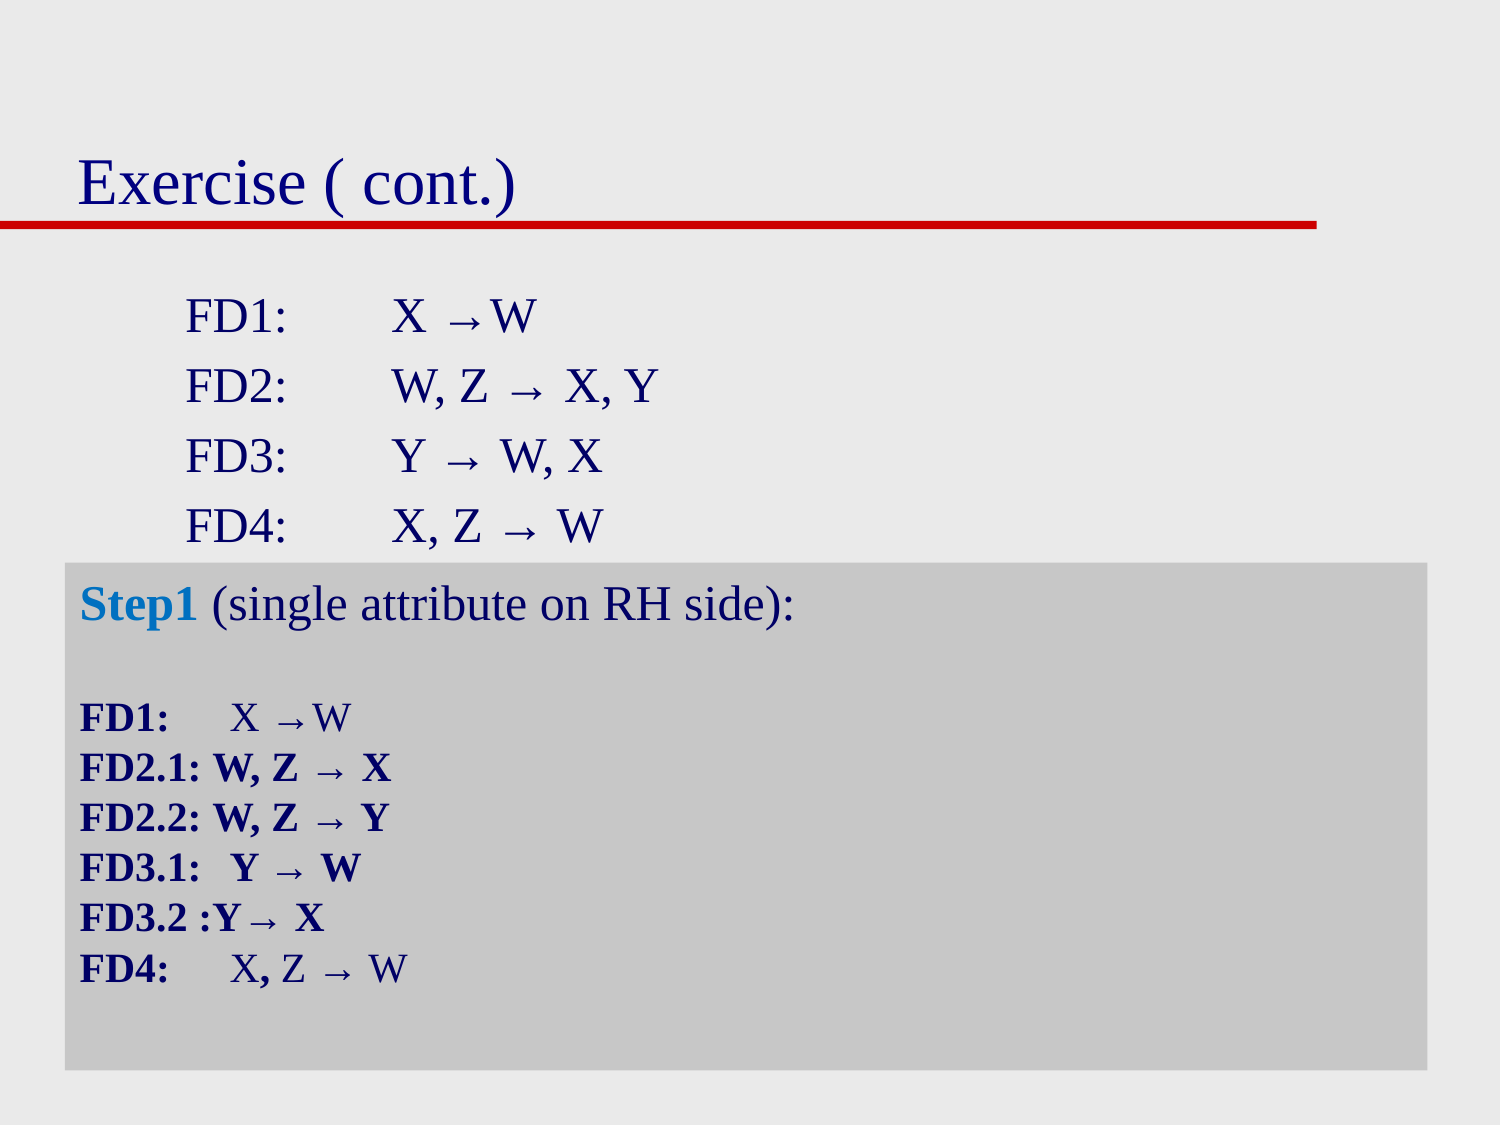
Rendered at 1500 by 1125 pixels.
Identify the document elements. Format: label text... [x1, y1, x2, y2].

list FD1: X →W FD2: W, Z → X, Y FD3: Y → W, X FD4: X, Z → W [169, 274, 1438, 951]
text_box Step1 (single attribute on RH side): FD1: X →W FD2.1: W, Z → X FD2.2: W, Z → Y FD3.1: Y → W FD3.2 :Y→ X FD4: X, Z → W [64, 562, 1428, 1071]
title Exercise ( cont.) [62, 43, 1338, 226]
